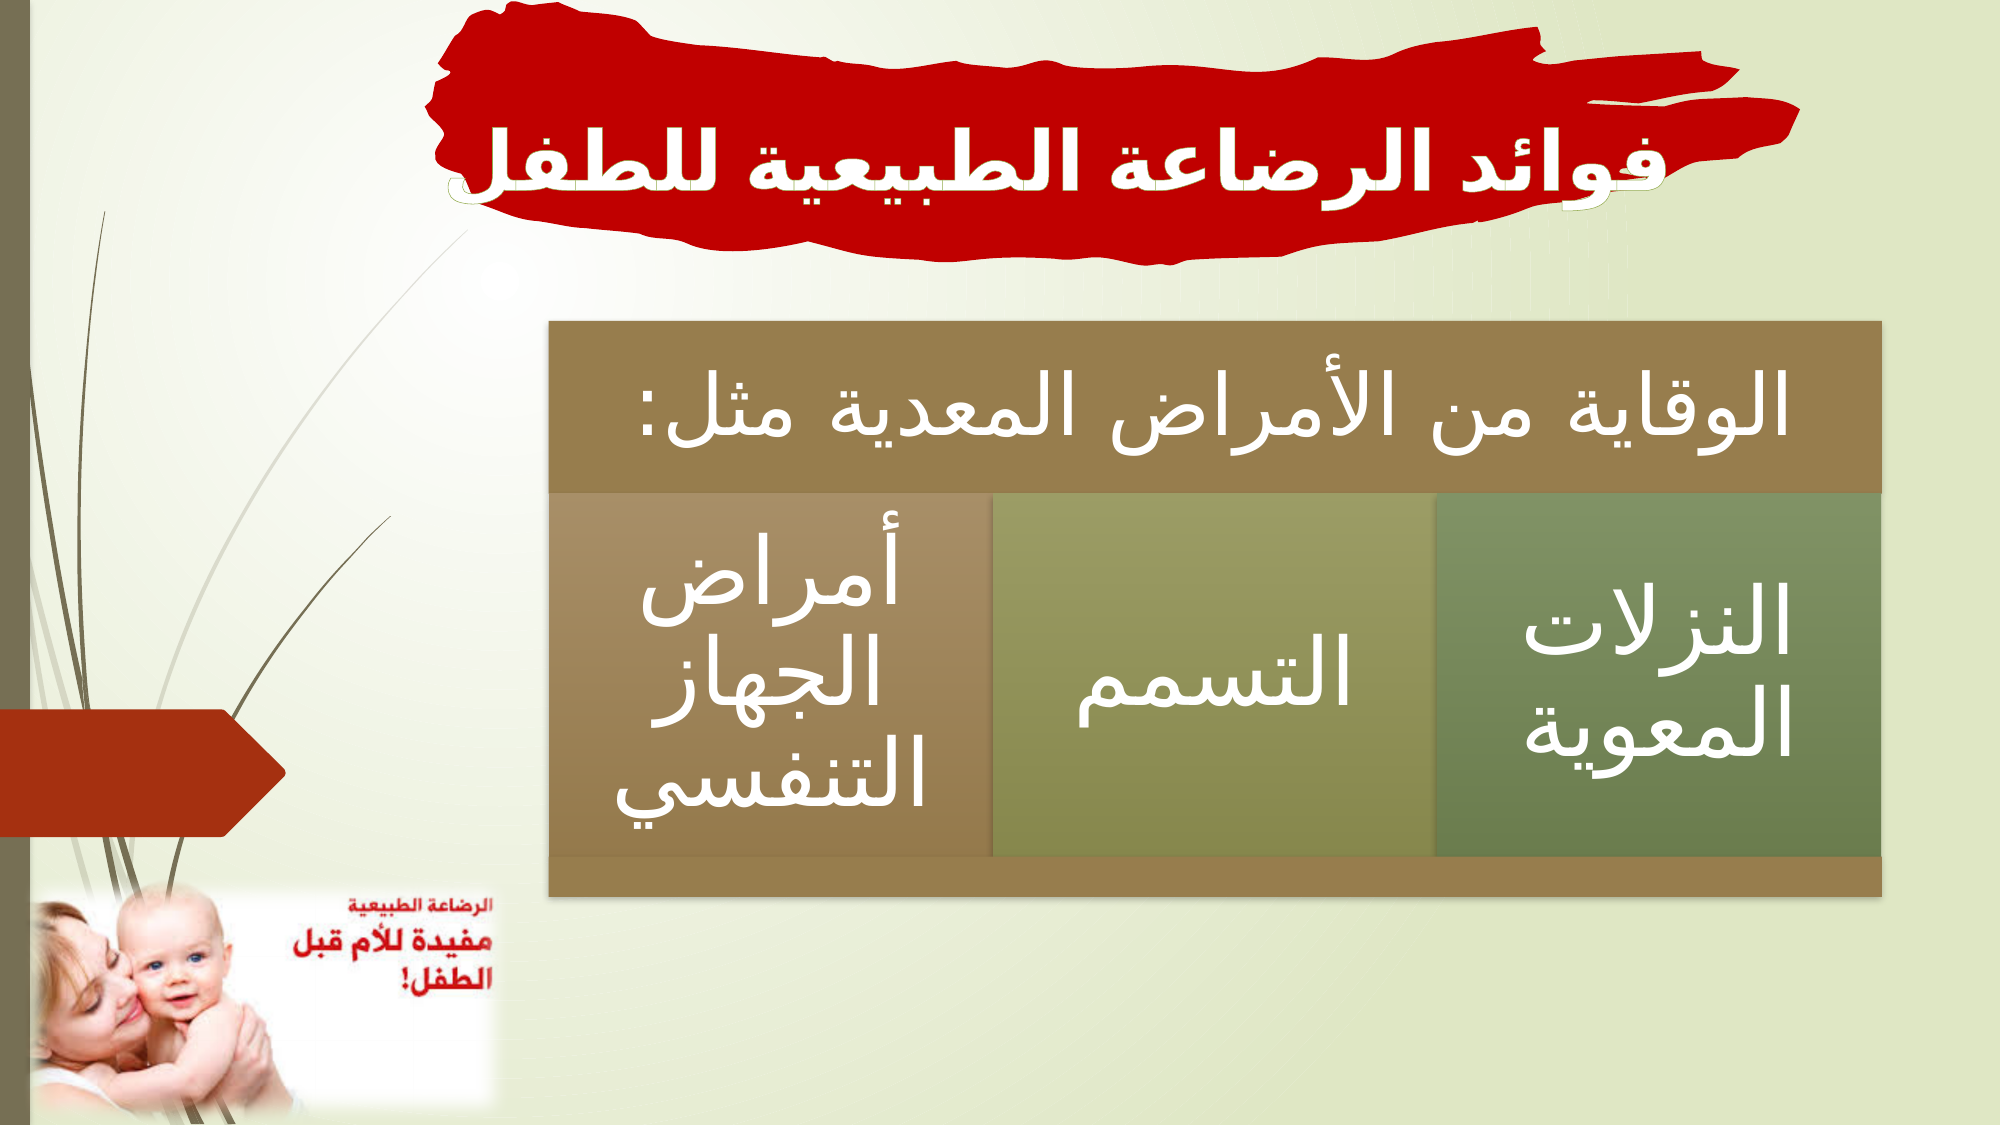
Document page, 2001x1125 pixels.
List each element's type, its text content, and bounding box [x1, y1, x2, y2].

text_box فوائد الرضاعة الطبيعية للطفل [424, 1, 1801, 266]
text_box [548, 320, 1883, 898]
picture [22, 873, 513, 1125]
